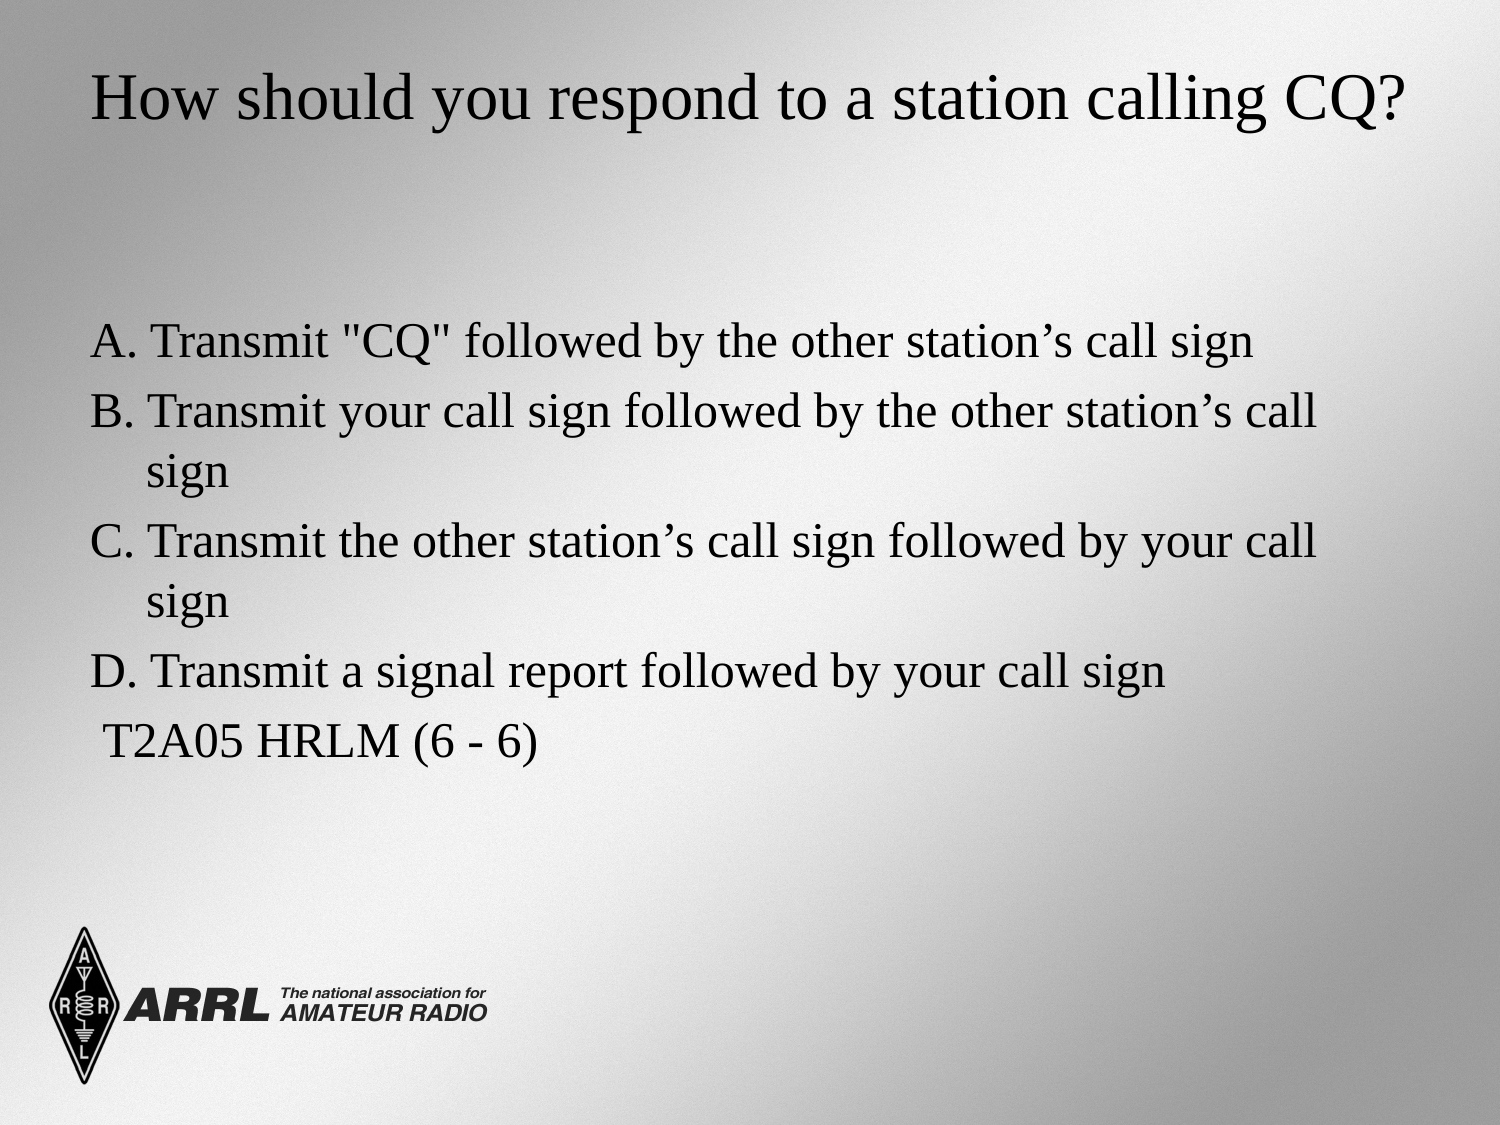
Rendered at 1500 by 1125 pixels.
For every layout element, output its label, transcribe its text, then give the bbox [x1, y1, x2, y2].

picture [0, 0, 1500, 1125]
title How should you respond to a station calling CQ? [75, 45, 1425, 233]
list A. Transmit "CQ" followed by the other station’s call sign B. Transmit your call sign followed by the other station’s call sign C. Transmit the other station’s call sign followed by your call sign D. Transmit a signal report followed by your call sign T2A05 HRLM (6 - 6) [75, 299, 1425, 1005]
